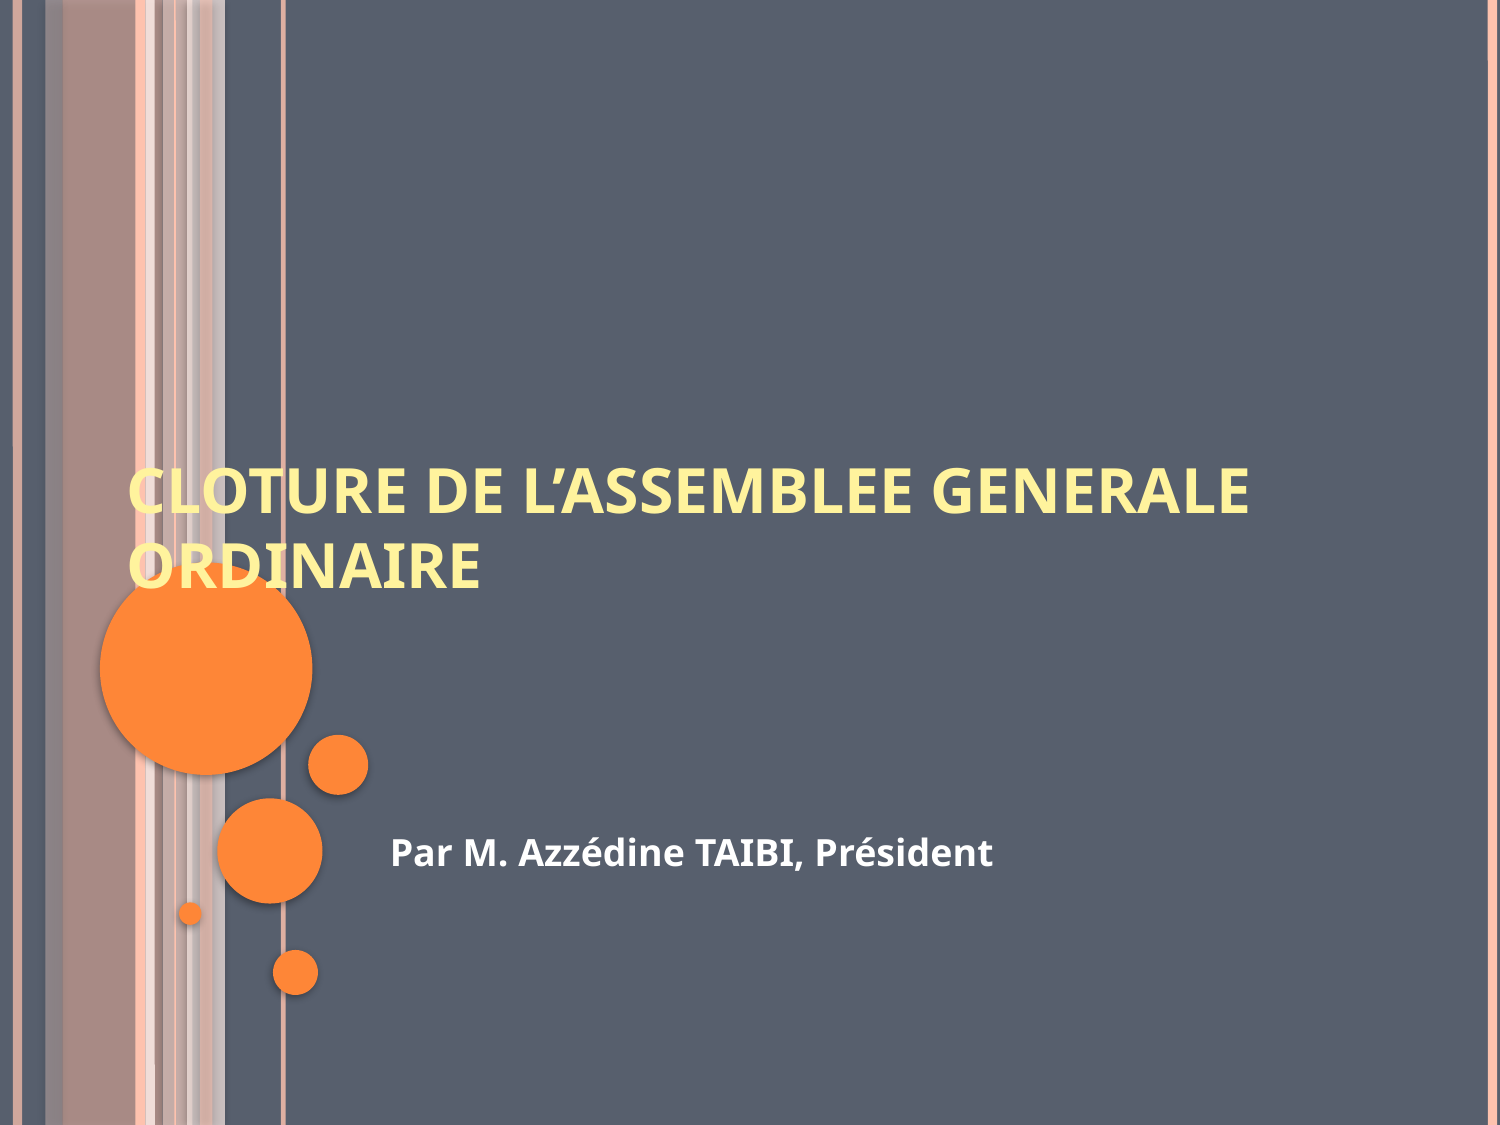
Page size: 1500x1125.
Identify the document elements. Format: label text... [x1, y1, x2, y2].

title CLOTURE DE l’ASSEMBLEE GENERALE ORDINAIRE [112, 385, 1388, 609]
list Par M. Azzédine TAIBI, Président [375, 821, 1388, 1047]
